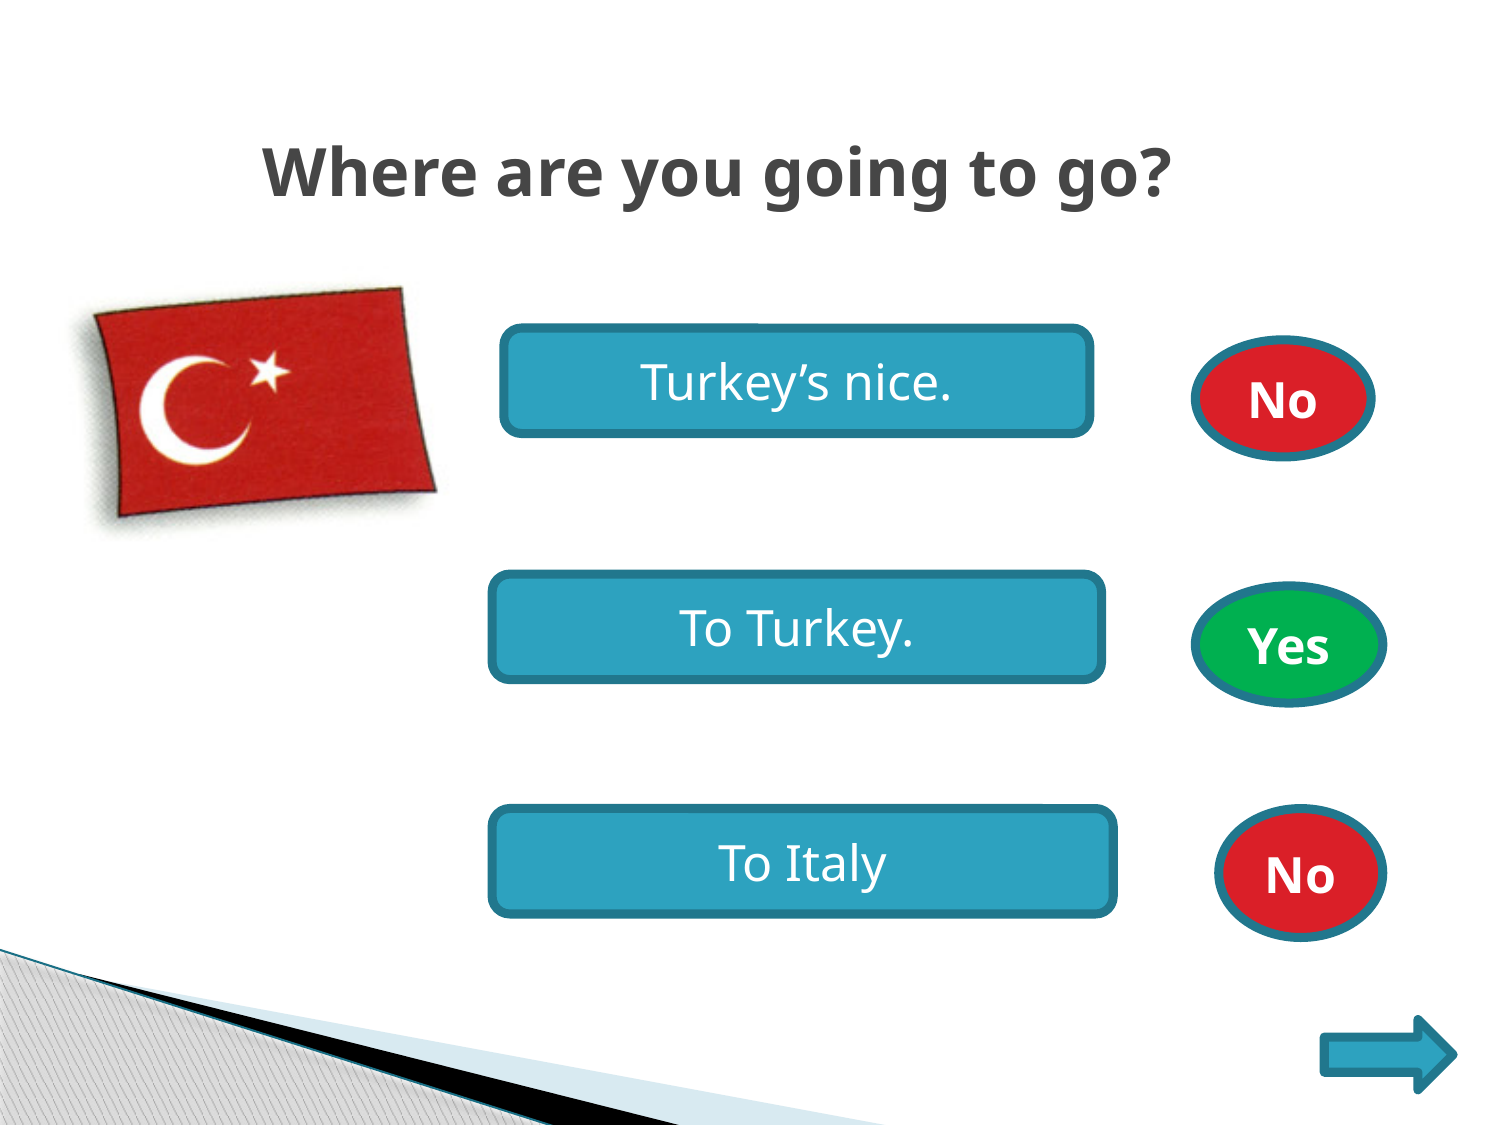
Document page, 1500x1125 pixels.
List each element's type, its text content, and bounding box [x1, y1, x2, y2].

text_box Turkey’s nice. [499, 323, 1095, 439]
text_box To Turkey. [487, 569, 1107, 685]
text_box [1319, 1015, 1458, 1095]
text_box Yes [1190, 581, 1388, 708]
text_box No [1190, 335, 1376, 462]
picture [58, 227, 458, 547]
text_box No [1214, 804, 1388, 943]
text_box To Italy [487, 803, 1118, 919]
title Where are you going to go? [23, 70, 1465, 270]
